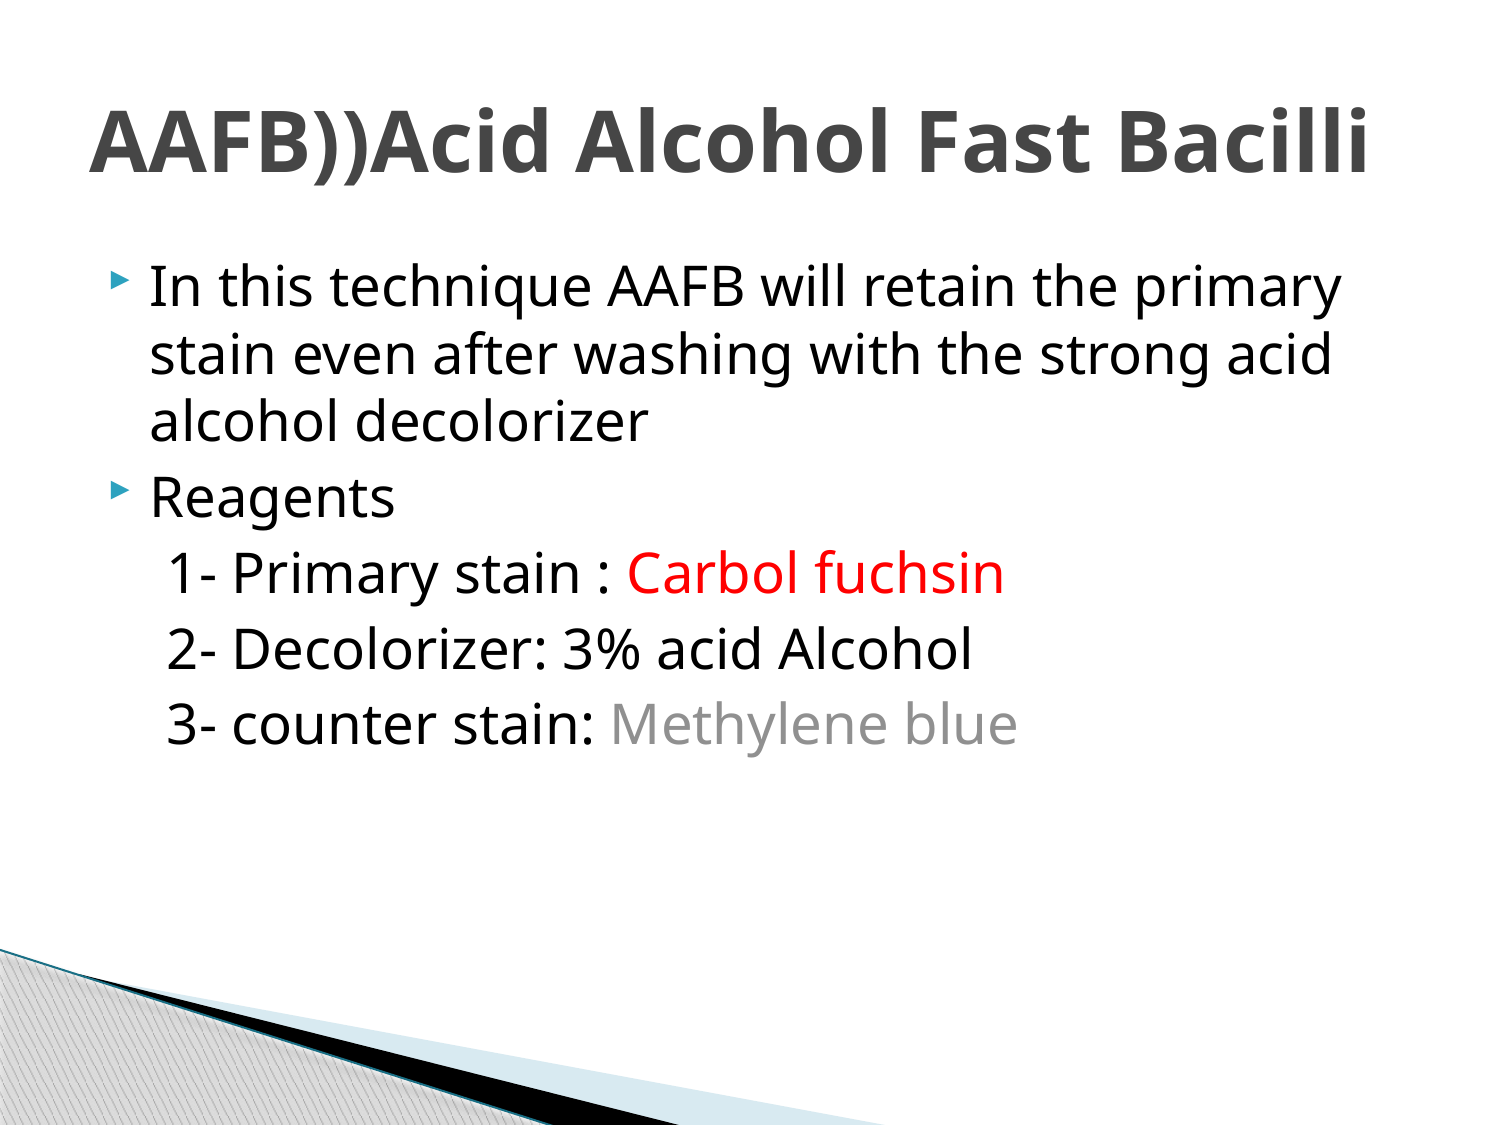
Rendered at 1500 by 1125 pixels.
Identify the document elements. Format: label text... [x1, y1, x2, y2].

list In this technique AAFB will retain the primary stain even after washing with the strong acid alcohol decolorizer Reagents 1- Primary stain : Carbol fuchsin 2- Decolorizer: 3% acid Alcohol 3- counter stain: Methylene blue [75, 243, 1425, 986]
title AAFB))Acid Alcohol Fast Bacilli [75, 45, 1425, 233]
